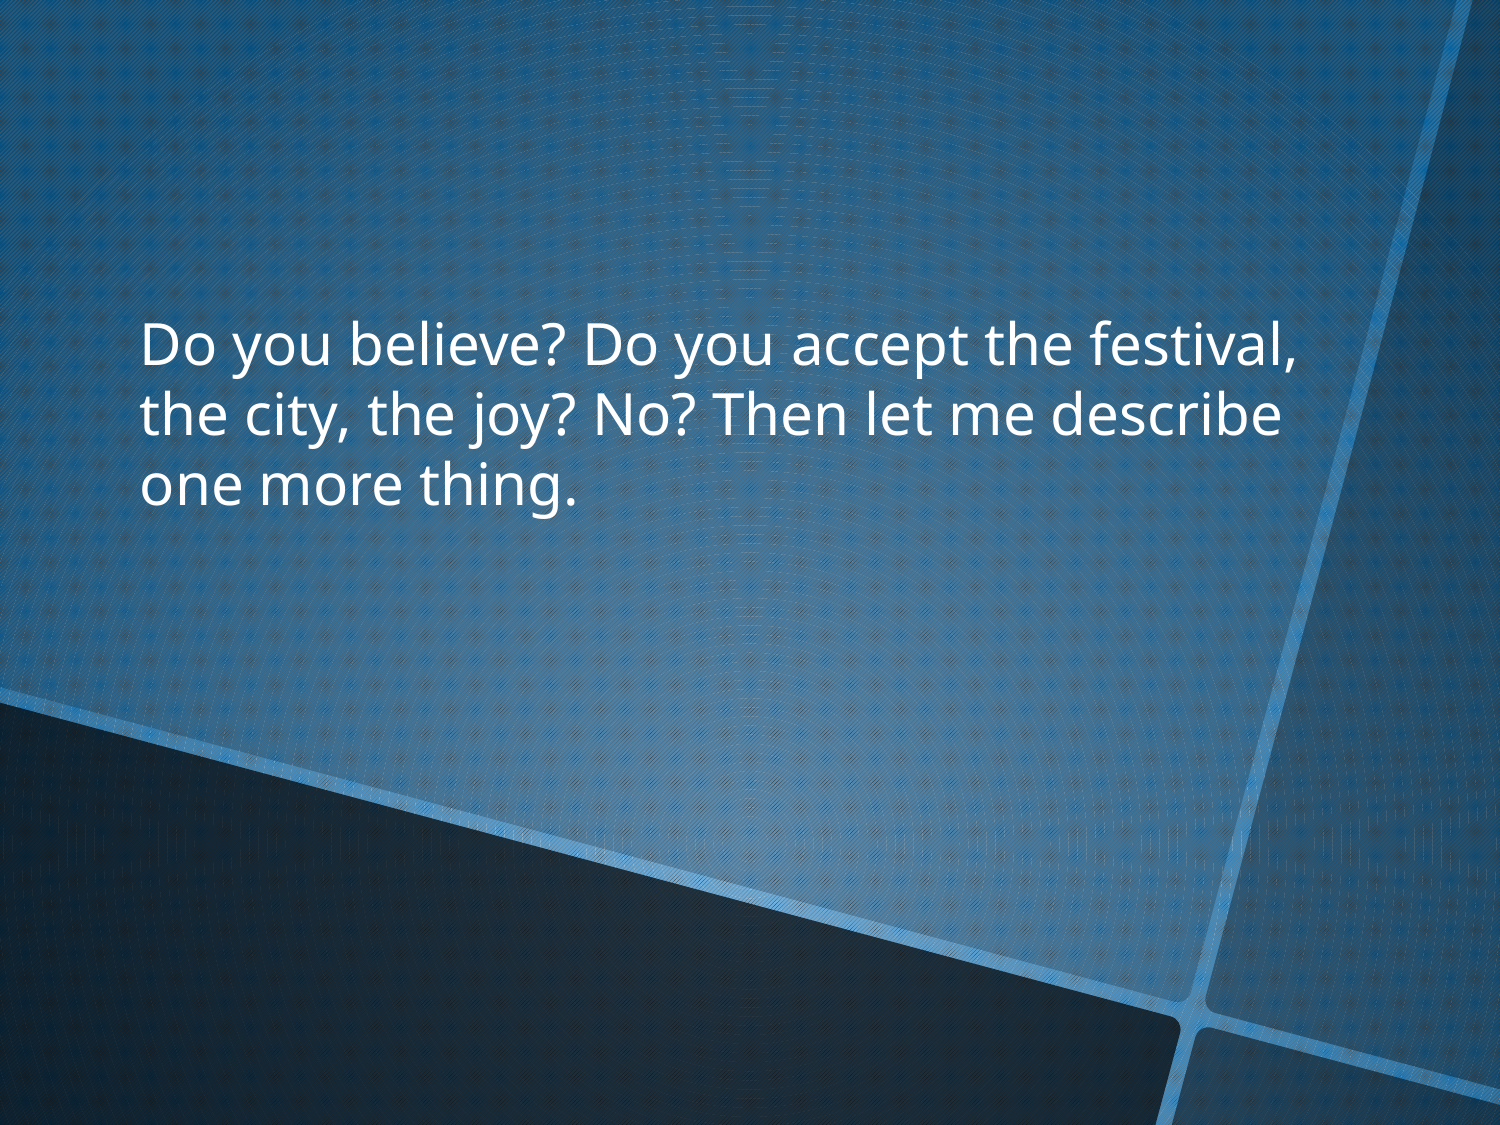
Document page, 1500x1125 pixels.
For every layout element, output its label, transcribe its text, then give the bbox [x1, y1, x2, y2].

text_box Do you believe? Do you accept the festival, the city, the joy? No? Then let me describe one more thing. [124, 299, 1400, 525]
